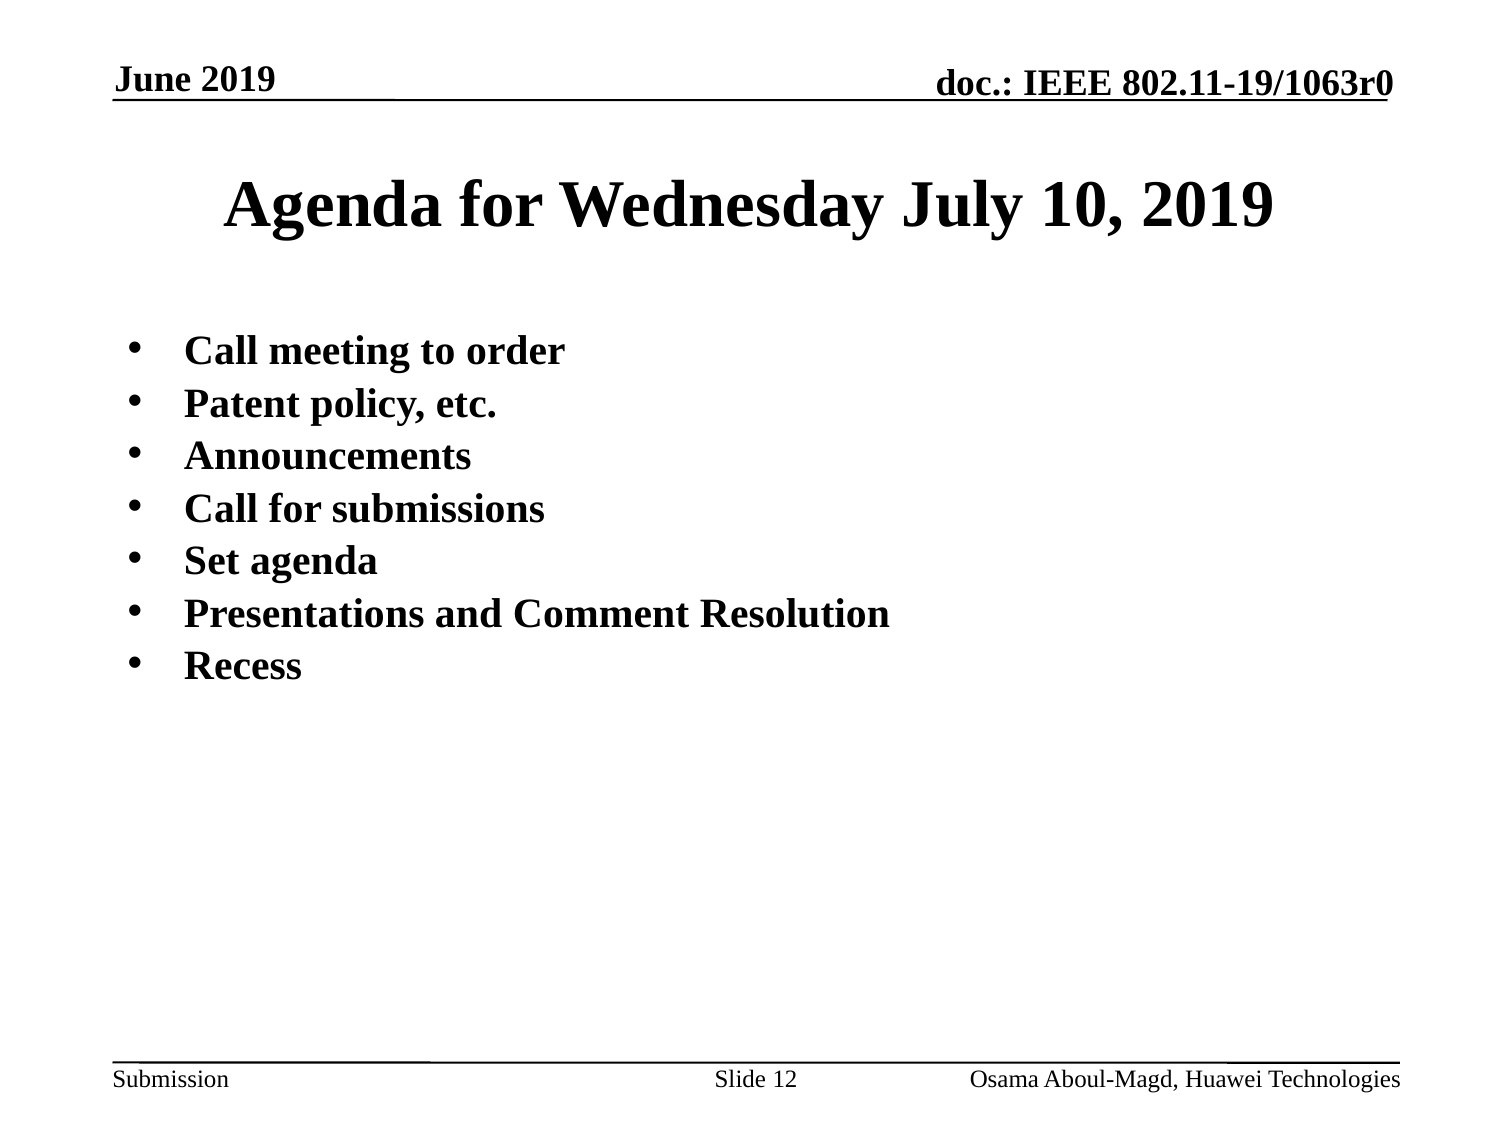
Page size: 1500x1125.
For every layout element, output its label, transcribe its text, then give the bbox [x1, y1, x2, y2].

footer Osama Aboul-Magd, Huawei Technologies [878, 1061, 1402, 1093]
list Call meeting to order Patent policy, etc. Announcements Call for submissions Set agenda Presentations and Comment Resolution Recess [112, 324, 1388, 1000]
slide_number Slide 12 [712, 1061, 800, 1123]
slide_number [114, 54, 423, 100]
title Agenda for Wednesday July 10, 2019 [62, 112, 1438, 288]
